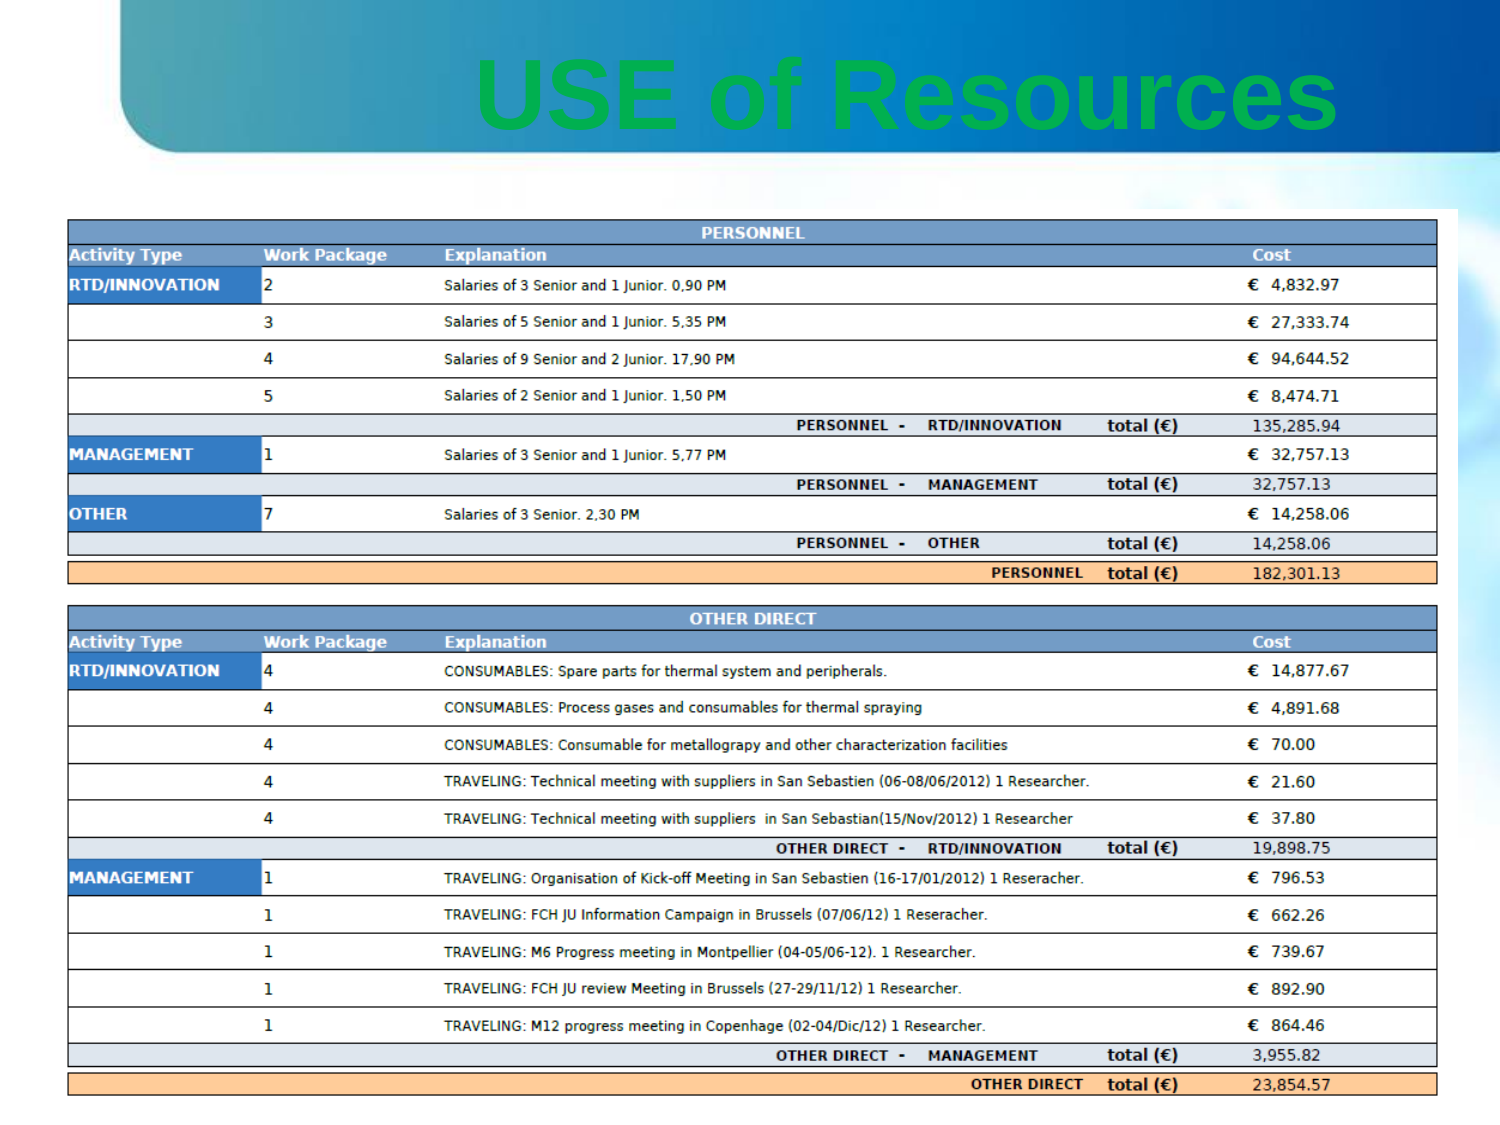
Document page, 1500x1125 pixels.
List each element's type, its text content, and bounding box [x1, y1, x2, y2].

picture [0, 0, 1500, 1125]
title USE of Resources [390, 0, 1425, 179]
